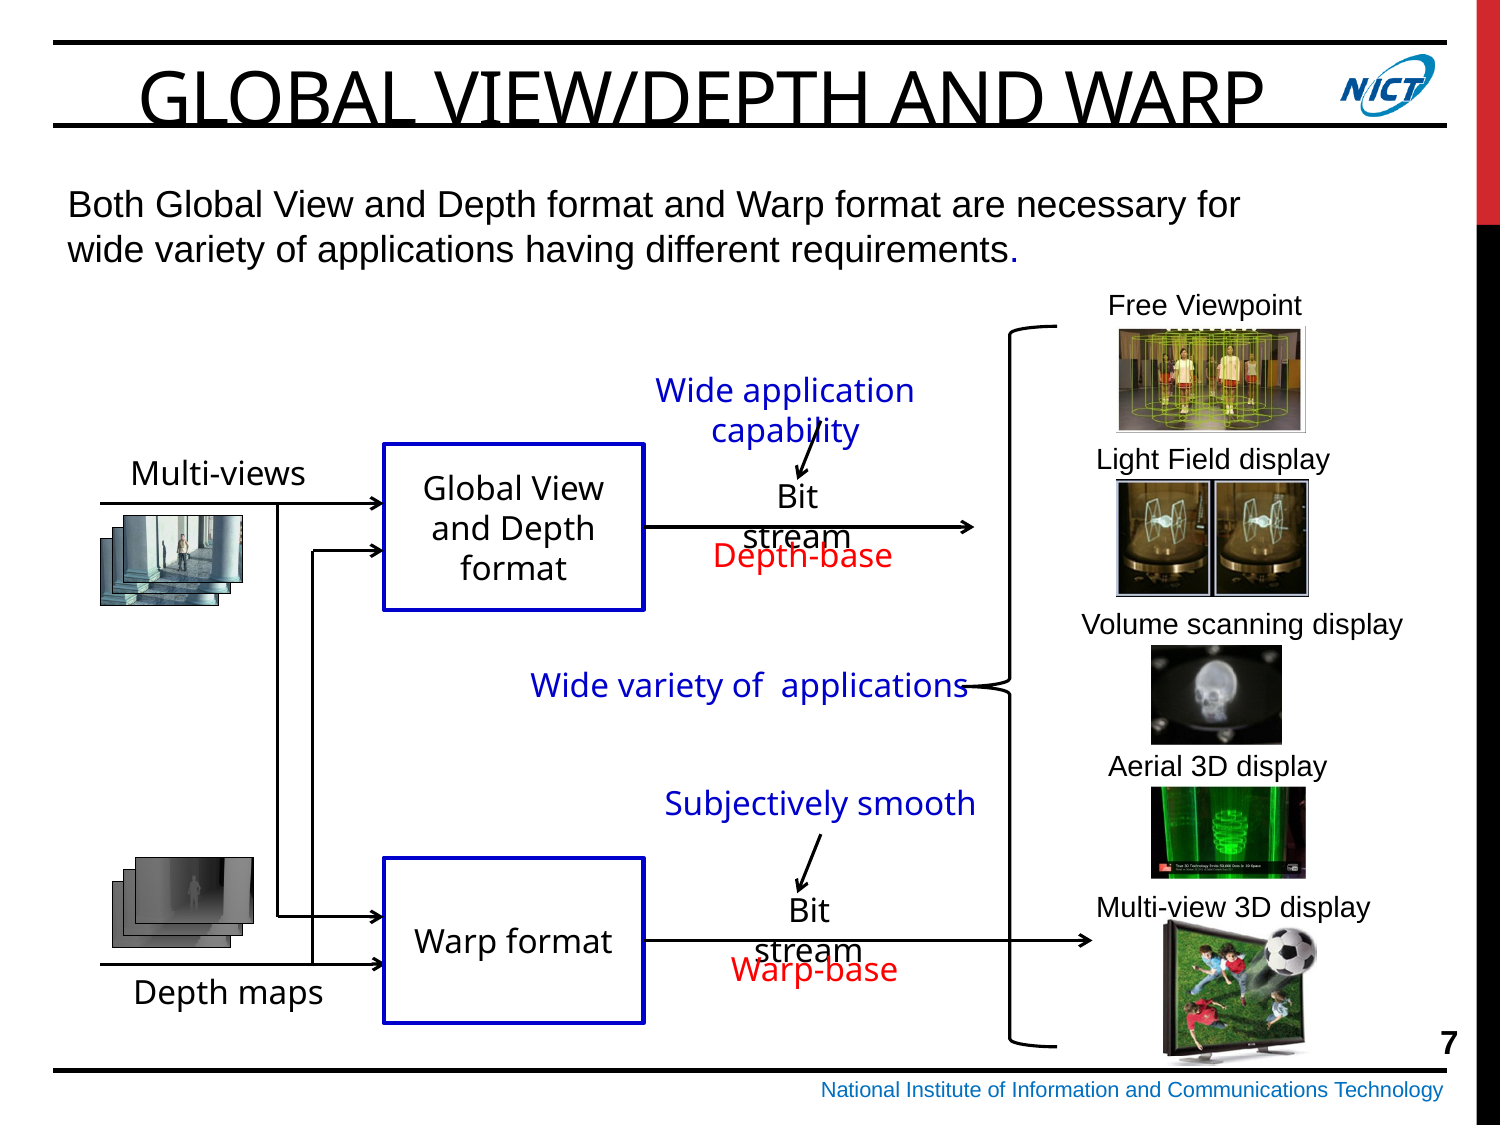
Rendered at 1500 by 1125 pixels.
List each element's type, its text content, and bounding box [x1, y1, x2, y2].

picture [1340, 54, 1435, 117]
text_box Global view/Depth and warp [64, 42, 1340, 149]
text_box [99, 278, 1421, 1066]
slide_number 7 [1411, 1011, 1474, 1072]
text_box Both Global View and Depth format and Warp format are necessary for wide variety of applications having different requirements. [53, 172, 1317, 278]
